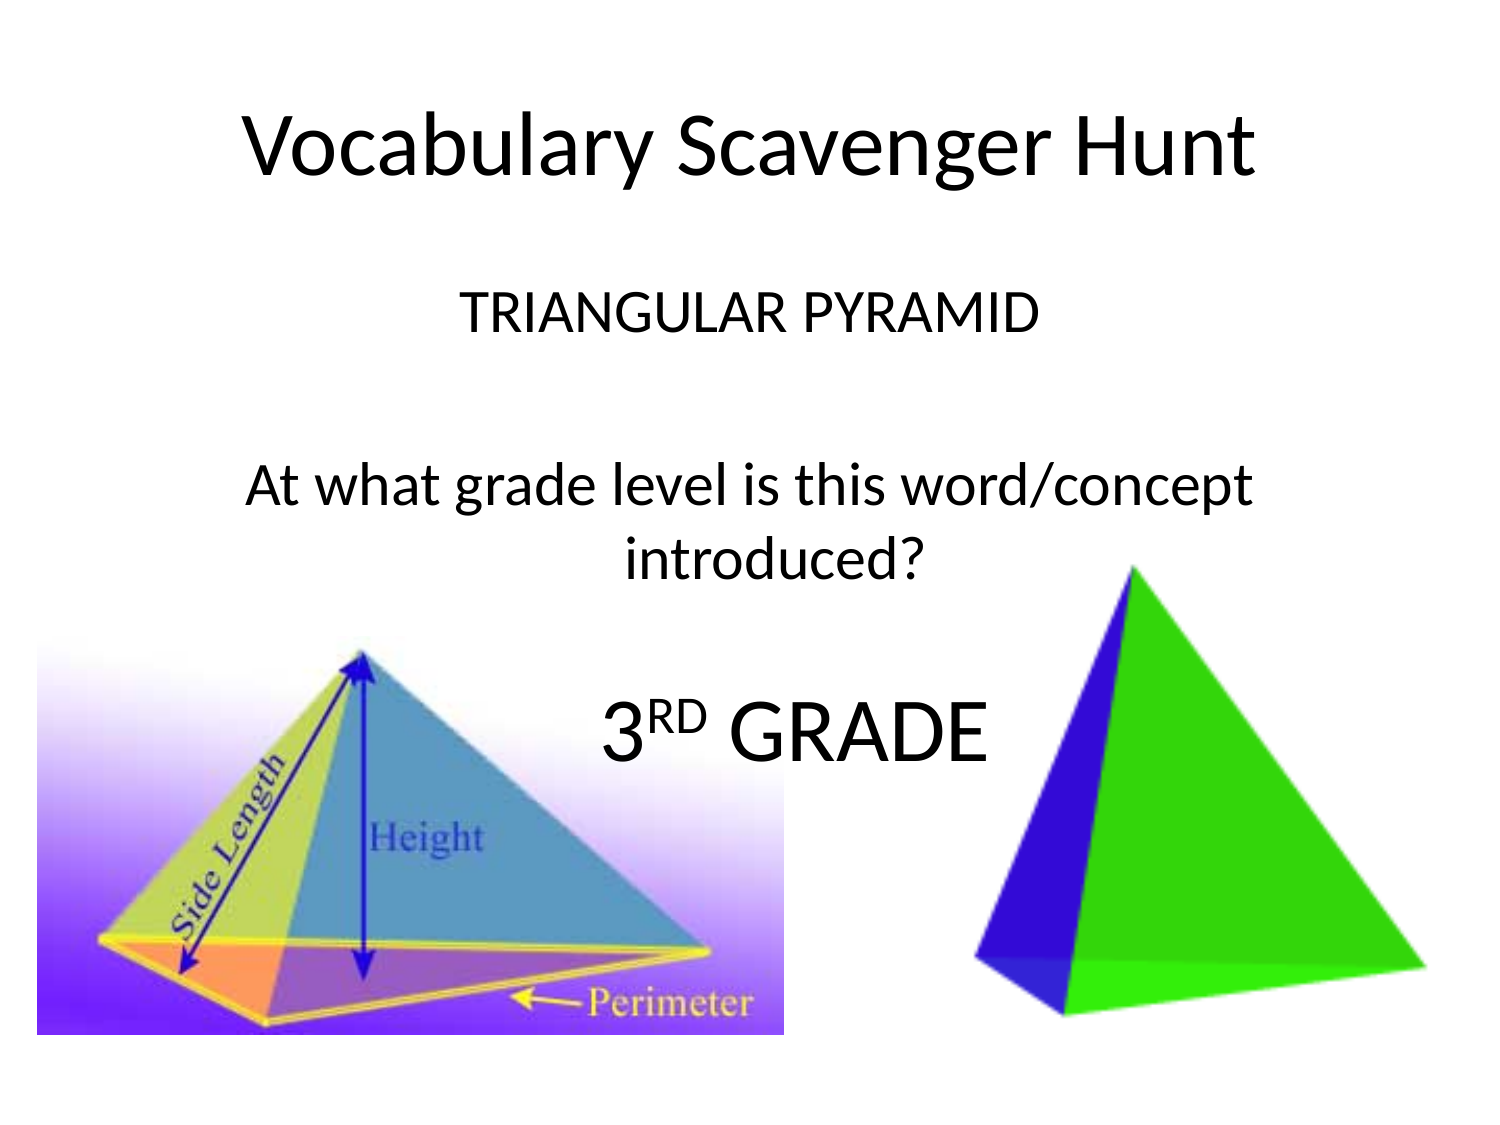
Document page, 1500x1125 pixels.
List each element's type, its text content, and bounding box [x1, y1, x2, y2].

list TRIANGULAR PYRAMID At what grade level is this word/concept introduced? [75, 262, 1425, 600]
title Vocabulary Scavenger Hunt [75, 45, 1425, 233]
picture [37, 635, 784, 1035]
picture [946, 542, 1451, 1035]
text_box 3RD GRADE [788, 662, 941, 788]
